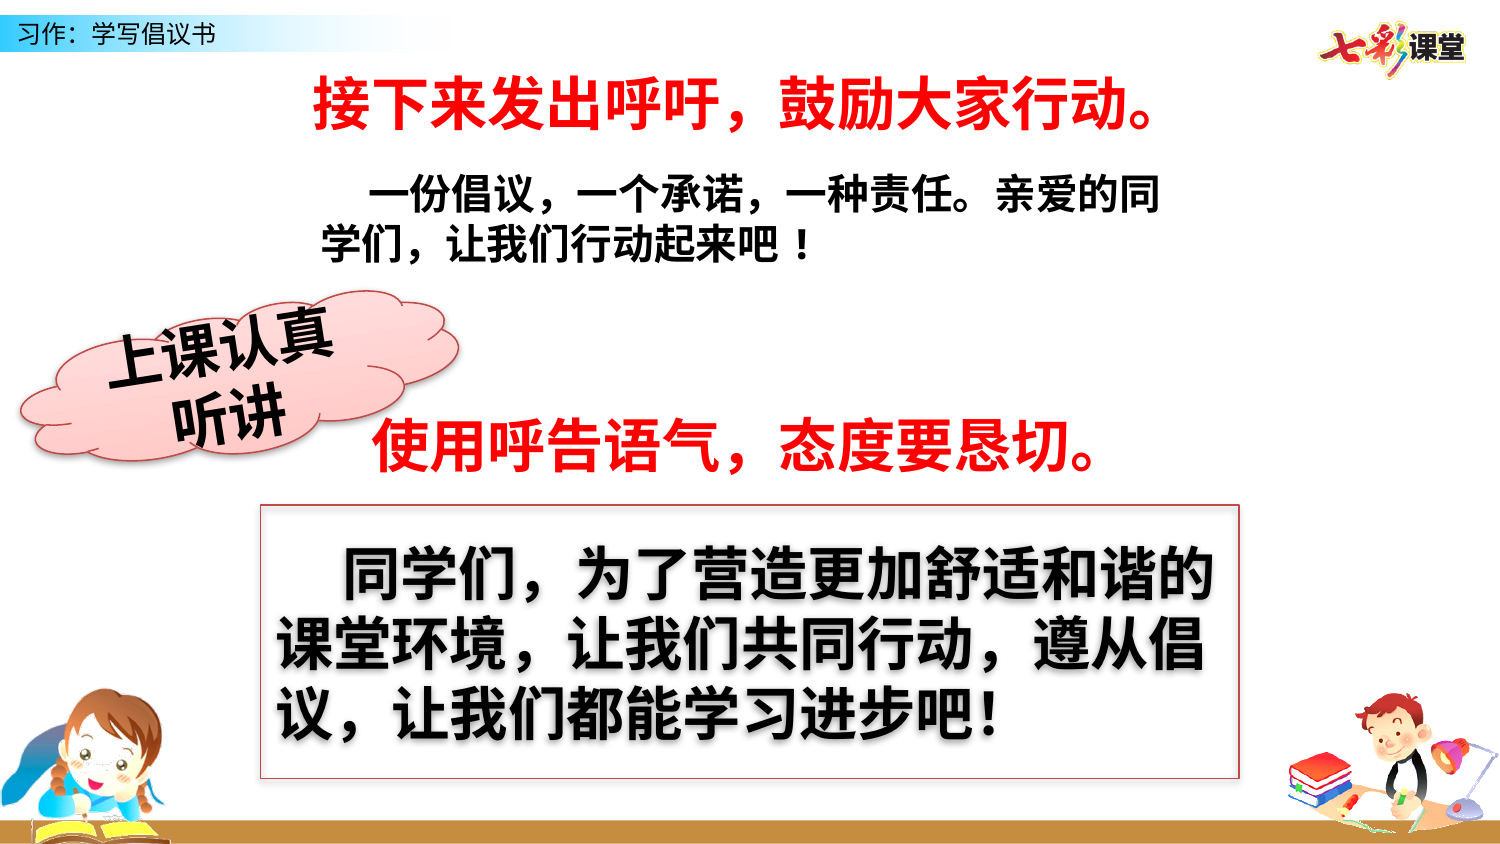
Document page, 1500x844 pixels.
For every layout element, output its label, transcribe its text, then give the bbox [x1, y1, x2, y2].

picture [0, 648, 180, 844]
text_box 一份倡议，一个承诺，一种责任。亲爱的同学们，让我们行动起来吧! [305, 160, 1194, 276]
picture [1284, 648, 1500, 844]
text_box 接下来发出呼吁，鼓励大家行动。 [285, 59, 1215, 145]
text_box 同学们，为了营造更加舒适和谐的课堂环境，让我们共同行动，遵从倡议，让我们都能学习进步吧！ [260, 504, 1240, 779]
picture [1316, 20, 1468, 80]
text_box 使用呼告语气，态度要恳切。 [355, 402, 1145, 487]
text_box 上课认真听讲 [20, 290, 460, 462]
